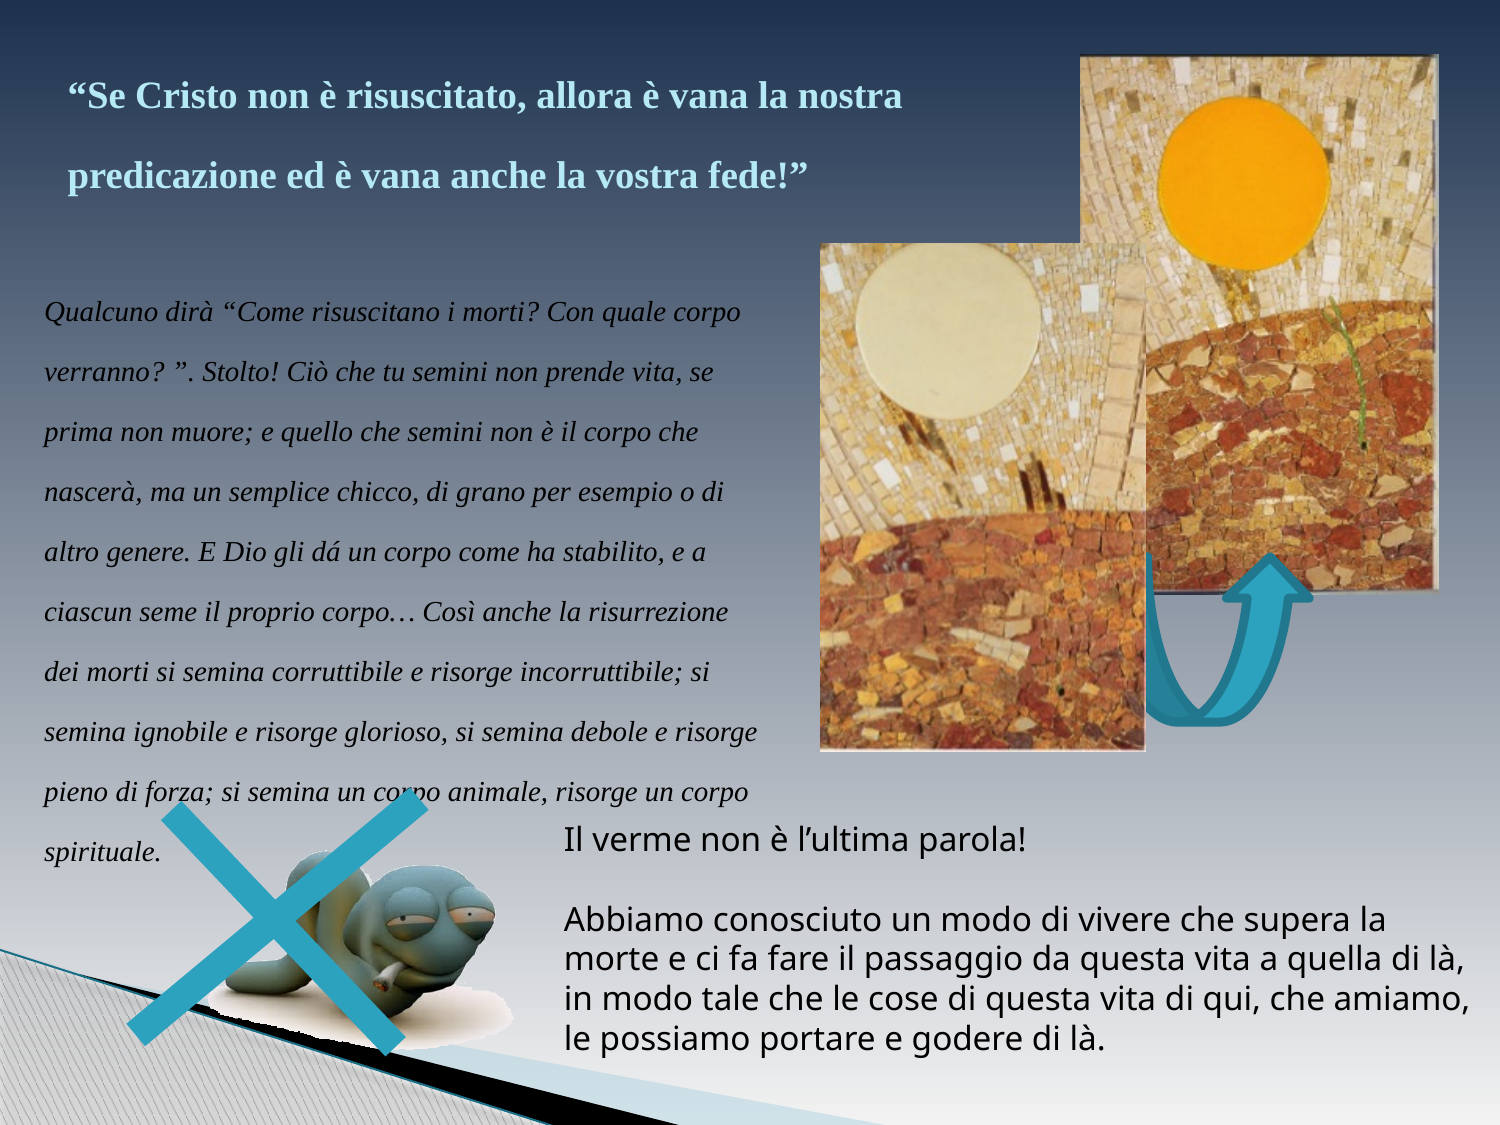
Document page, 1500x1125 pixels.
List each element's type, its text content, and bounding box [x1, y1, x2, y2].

picture [820, 54, 1439, 752]
text_box Il verme non è l’ultima parola! Abbiamo conosciuto un modo di vivere che supera la morte e ci fa fare il passaggio da questa vita a quella di là, in modo tale che le cose di questa vita di qui, che amiamo, le possiamo portare e godere di là. [565, 810, 1500, 1065]
text_box [1153, 606, 1293, 727]
text_box Qualcuno dirà “Come risuscitano i morti? Con quale corpo verranno? ”. Stolto! Ciò che tu semini non prende vita, se prima non muore; e quello che semini non è il corpo che nascerà, ma un semplice chicco, di grano per esempio o di altro genere. E Dio gli dá un corpo come ha stabilito, e a ciascun seme il proprio corpo… Così anche la risurrezione dei morti si semina corruttibile e risorge incorruttibile; si semina ignobile e risorge glorioso, si semina debole e risorge pieno di forza; si semina un corpo animale, risorge un corpo spirituale. [29, 278, 780, 894]
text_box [135, 798, 420, 1036]
picture [194, 786, 560, 1062]
text_box “Se Cristo non è risuscitato, allora è vana la nostra predicazione ed è vana anche la vostra fede!” [53, 54, 1080, 230]
